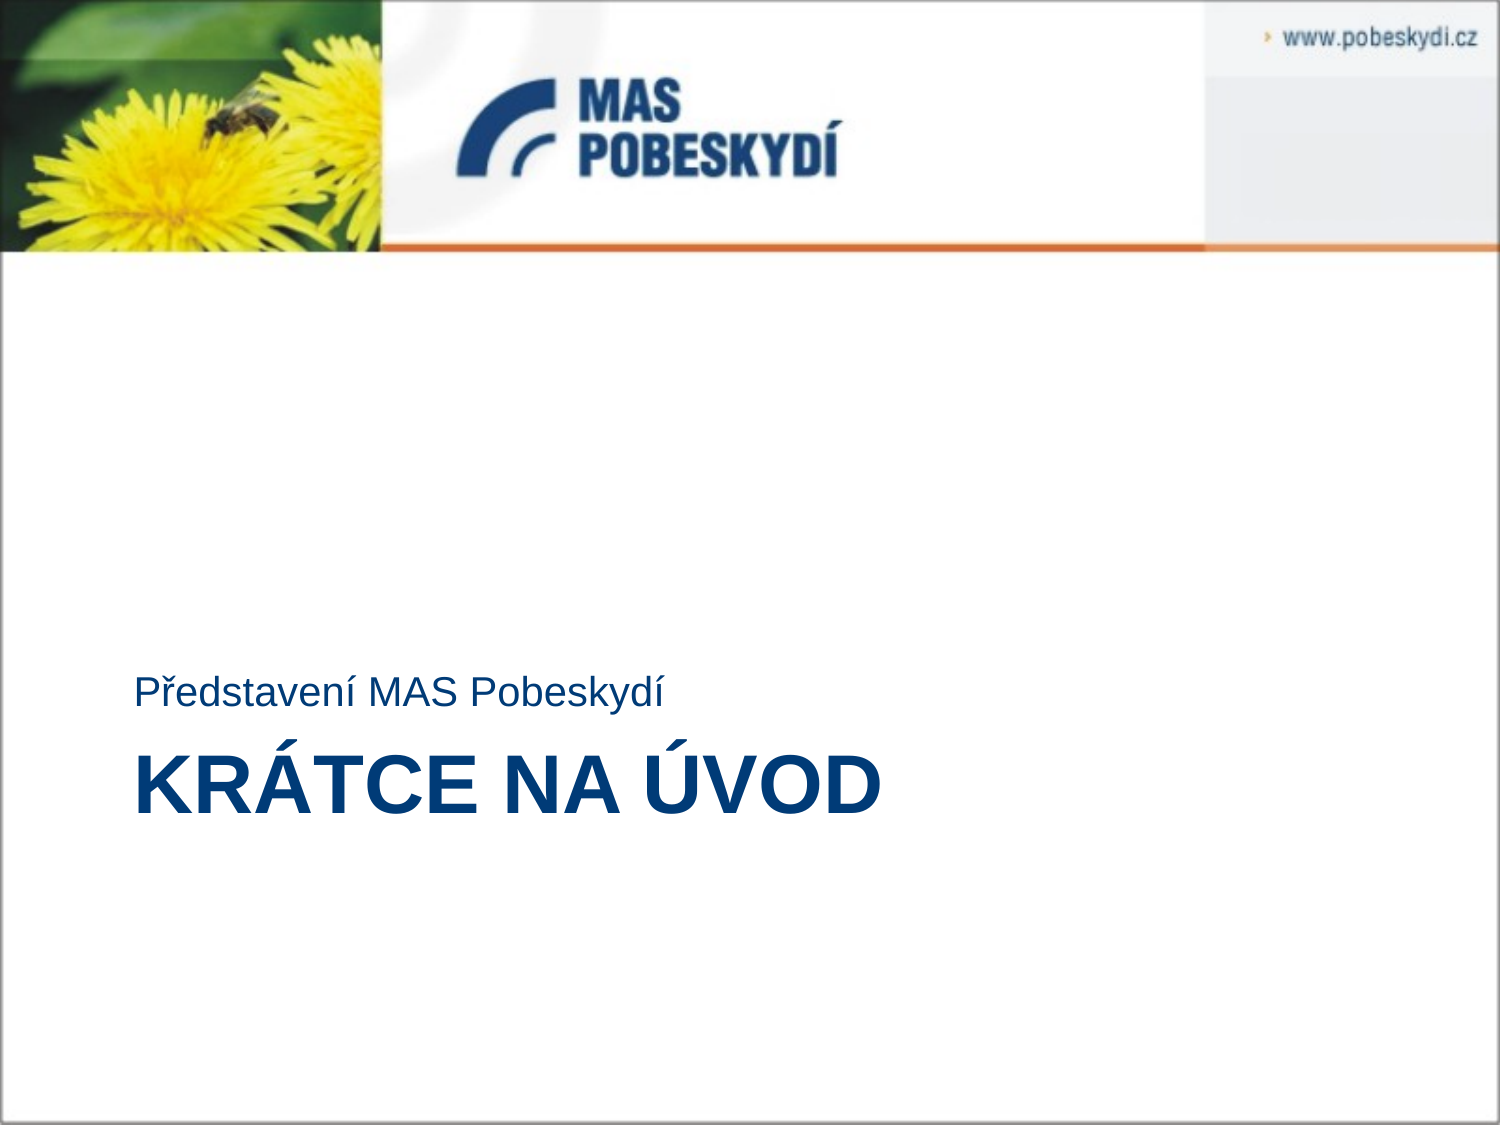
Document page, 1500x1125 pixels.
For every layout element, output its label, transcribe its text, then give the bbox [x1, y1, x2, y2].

list Představení MAS Pobeskydí [118, 476, 1394, 724]
title Krátce na úvod [118, 724, 1394, 947]
picture [0, 0, 1500, 1125]
